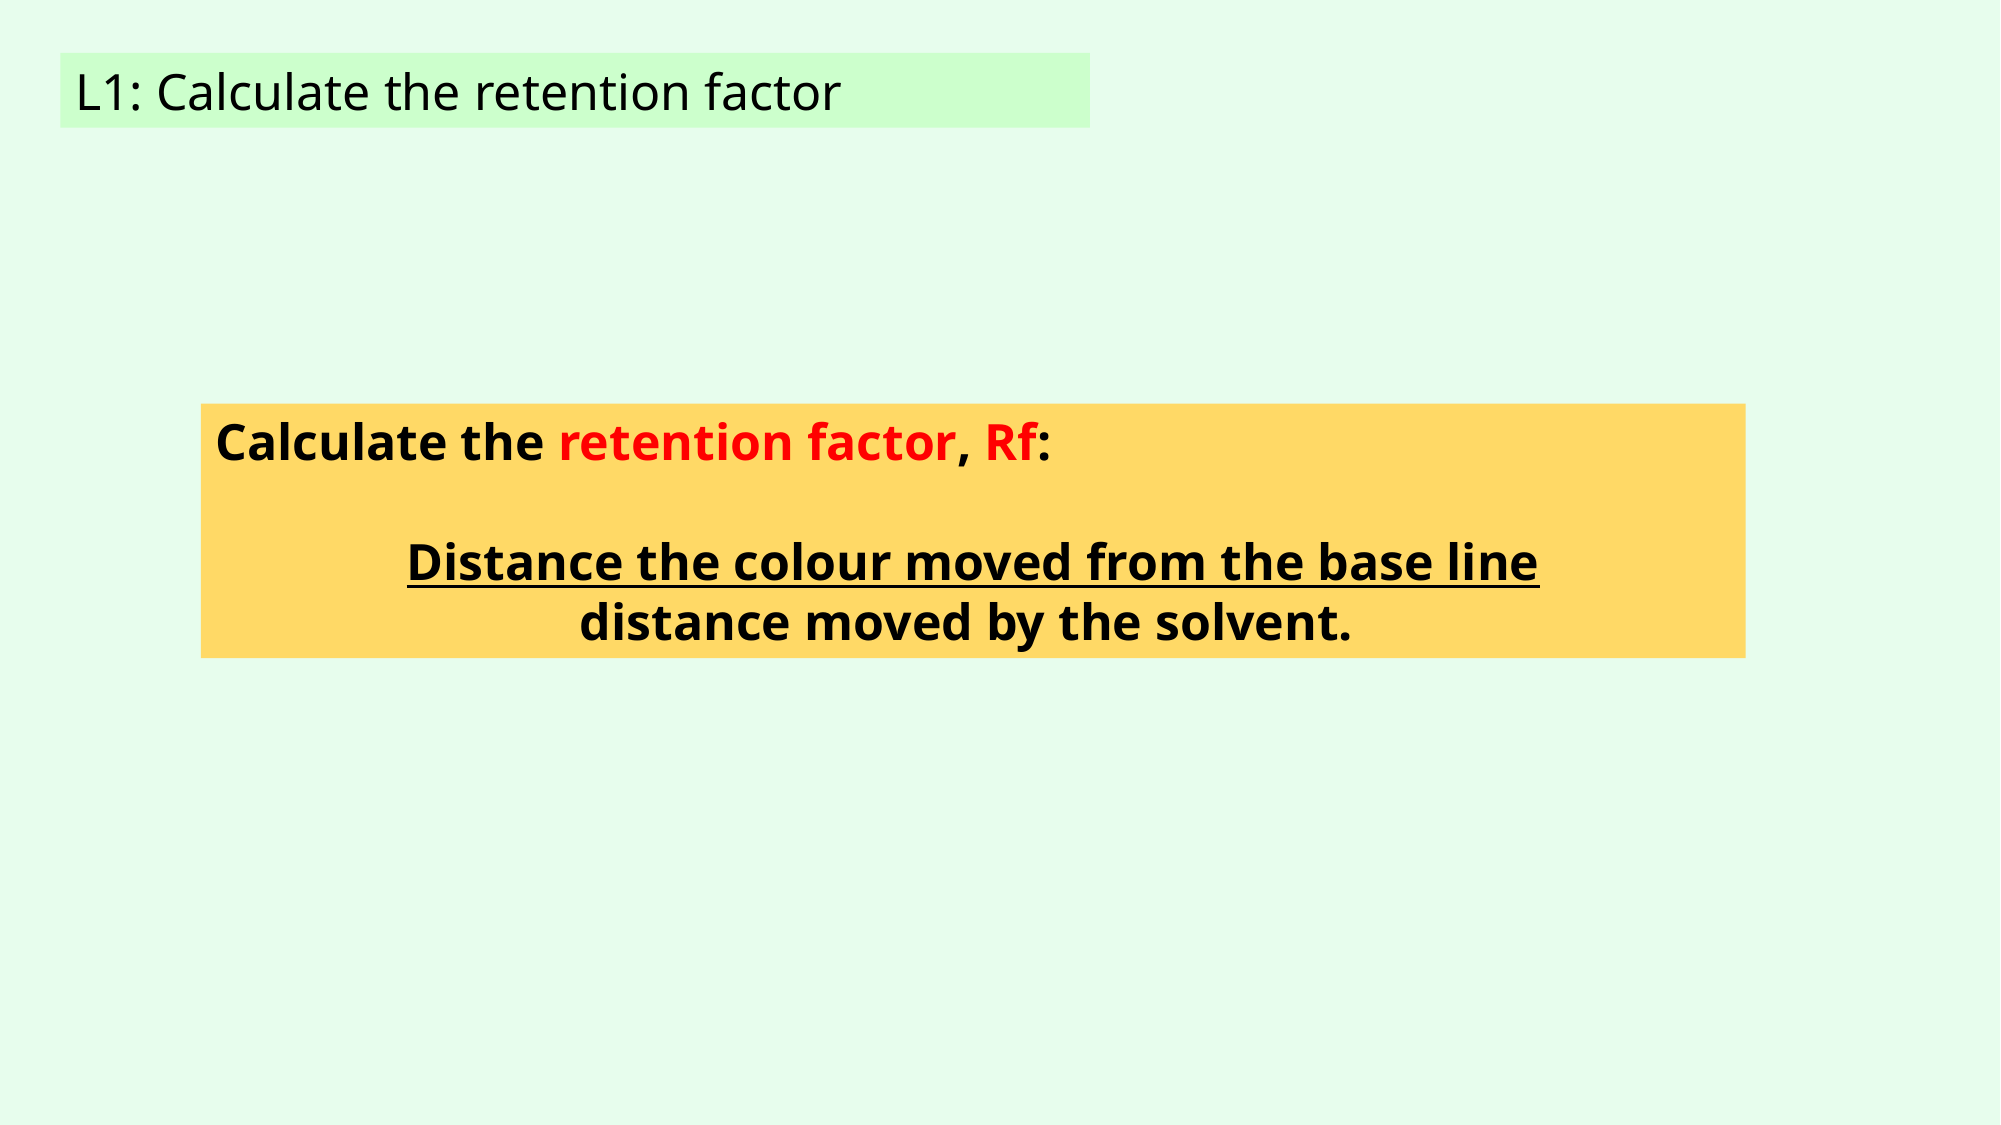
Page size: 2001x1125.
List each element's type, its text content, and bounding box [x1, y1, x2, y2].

text_box L1: Calculate the retention factor [60, 52, 1090, 128]
text_box Calculate the retention factor, Rf: Distance the colour moved from the base line distance moved by the solvent. [200, 403, 1746, 659]
